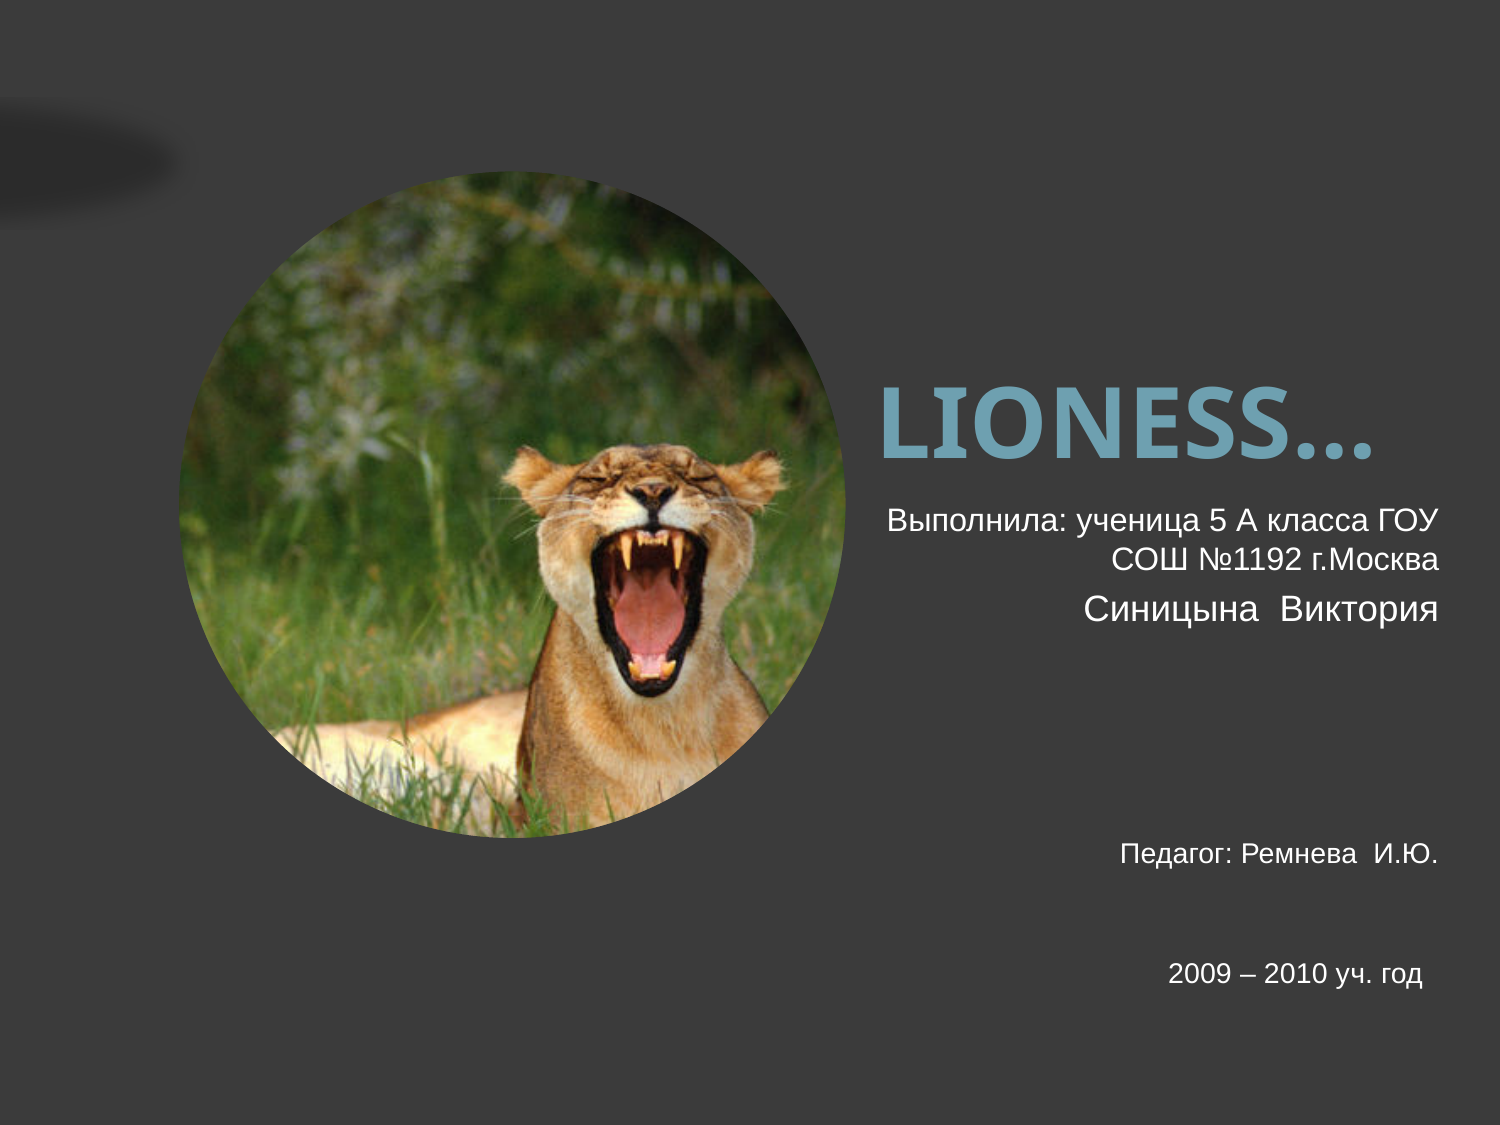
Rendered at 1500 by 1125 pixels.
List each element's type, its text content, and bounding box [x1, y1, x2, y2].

list Выполнила: ученица 5 А класса ГОУ СОШ №1192 г.Москва Синицына Виктория Педагог: Ремнева И.Ю. 2009 – 2010 уч. год [868, 491, 1447, 1000]
picture [174, 166, 850, 843]
title LIONESS… [868, 279, 1447, 486]
